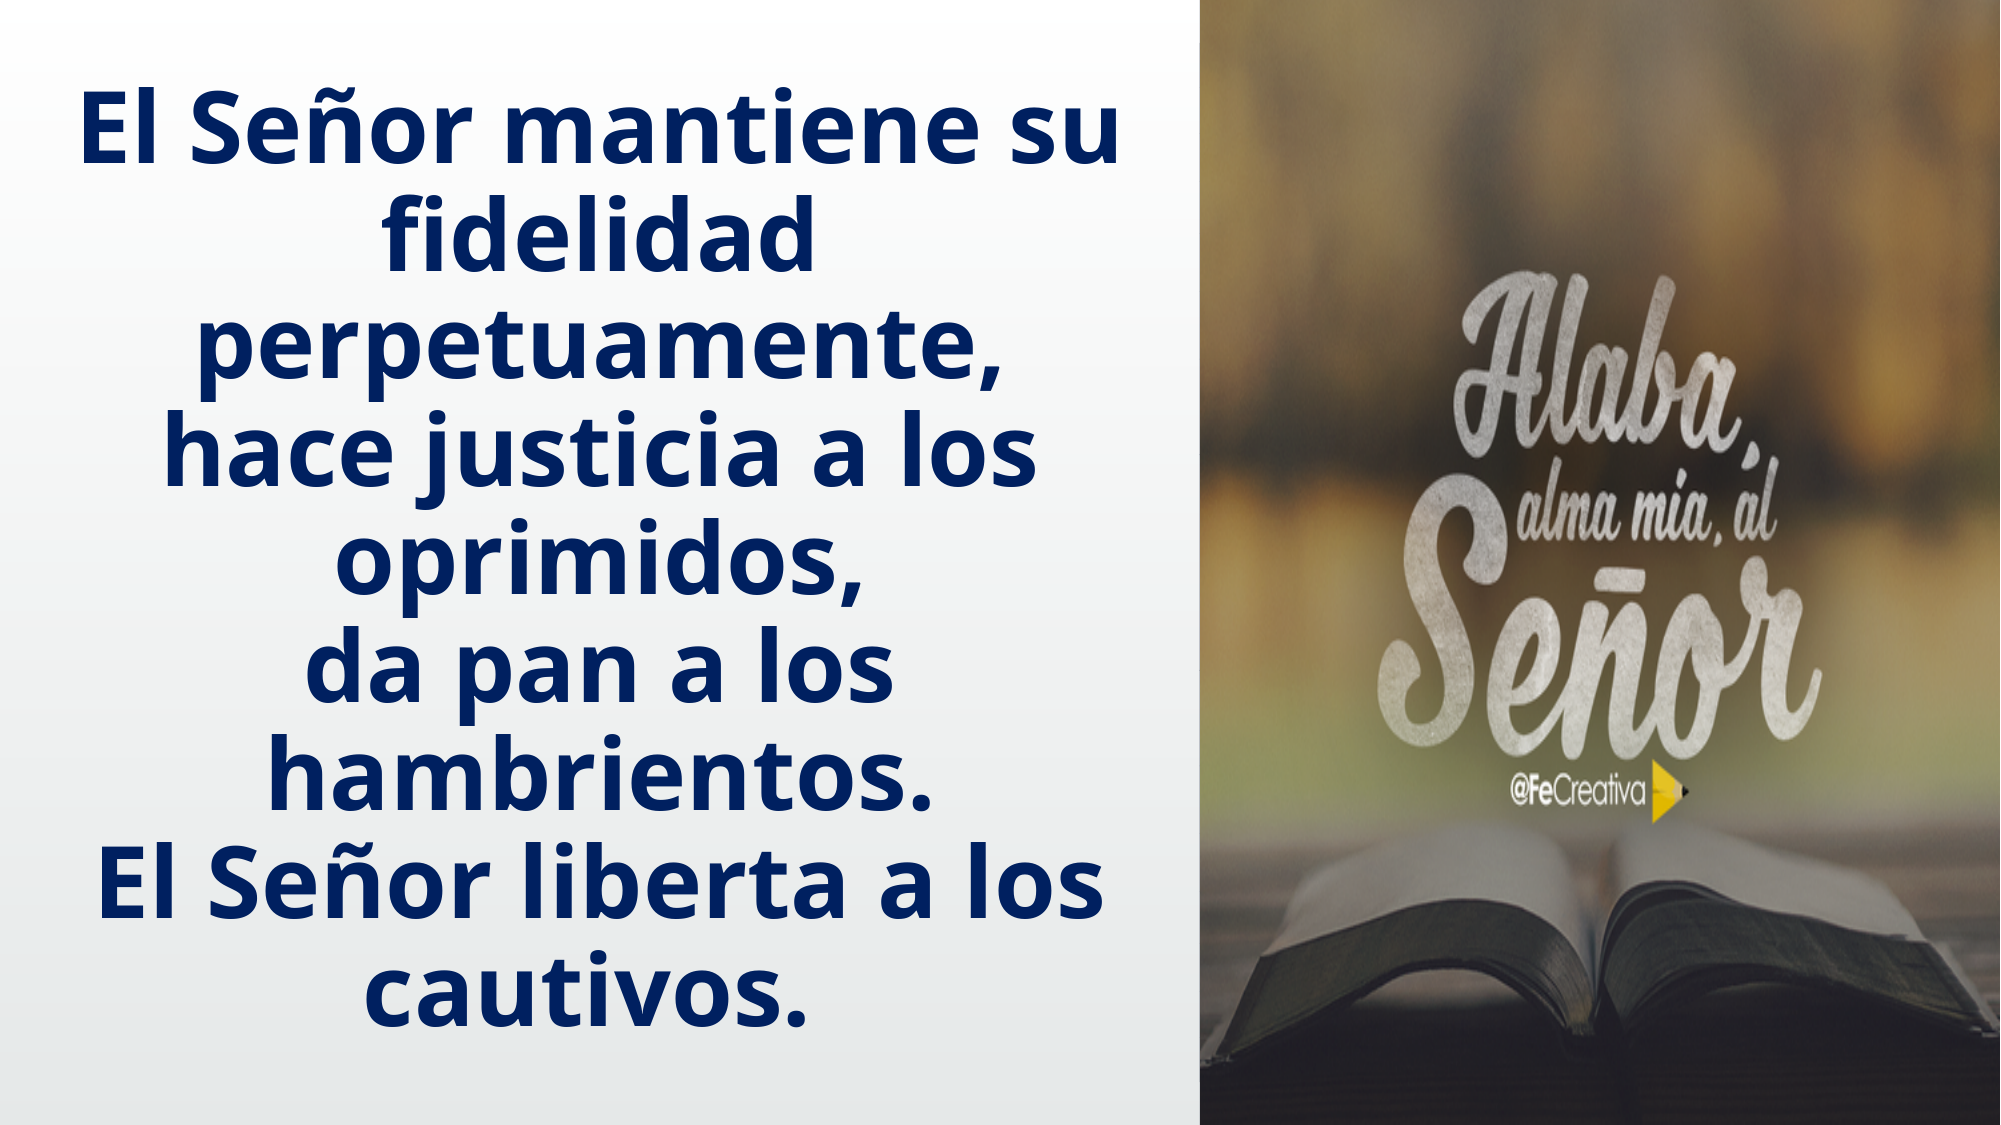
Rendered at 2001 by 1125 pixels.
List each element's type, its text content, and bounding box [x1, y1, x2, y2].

title El Señor mantiene su fidelidad perpetuamente, hace justicia a los oprimidos, da pan a los hambrientos. El Señor liberta a los cautivos. [0, 0, 1200, 1125]
picture [1200, 0, 2000, 1125]
